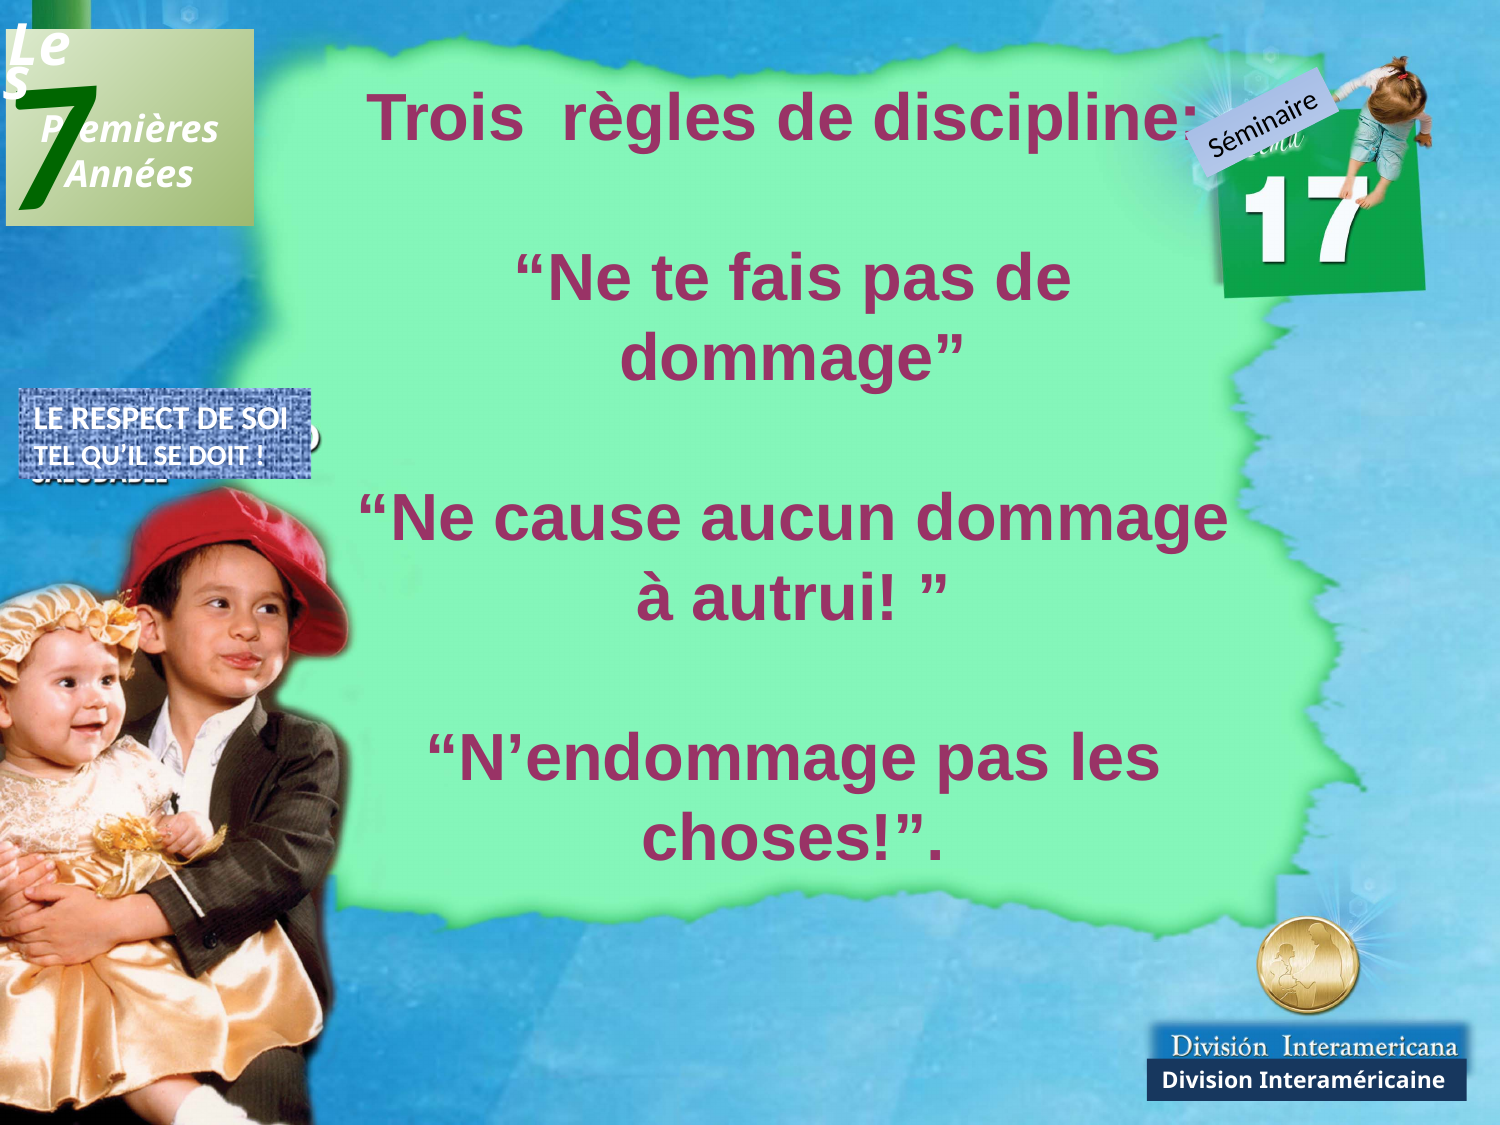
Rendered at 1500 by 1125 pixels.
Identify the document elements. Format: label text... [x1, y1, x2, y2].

picture [0, 0, 1500, 1125]
text_box LE RESPECT DE SOI TEL QU’IL SE DOIT ! [18, 388, 312, 479]
text_box Séminaire [1184, 66, 1340, 178]
text_box Division Interaméricaine [1146, 1058, 1467, 1101]
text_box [0, 17, 255, 256]
text_box Trois règles de discipline: “Ne te fais pas de dommage” “Ne cause aucun dommage à autrui! ” “N’endommage pas les choses!”. [324, 66, 1263, 961]
